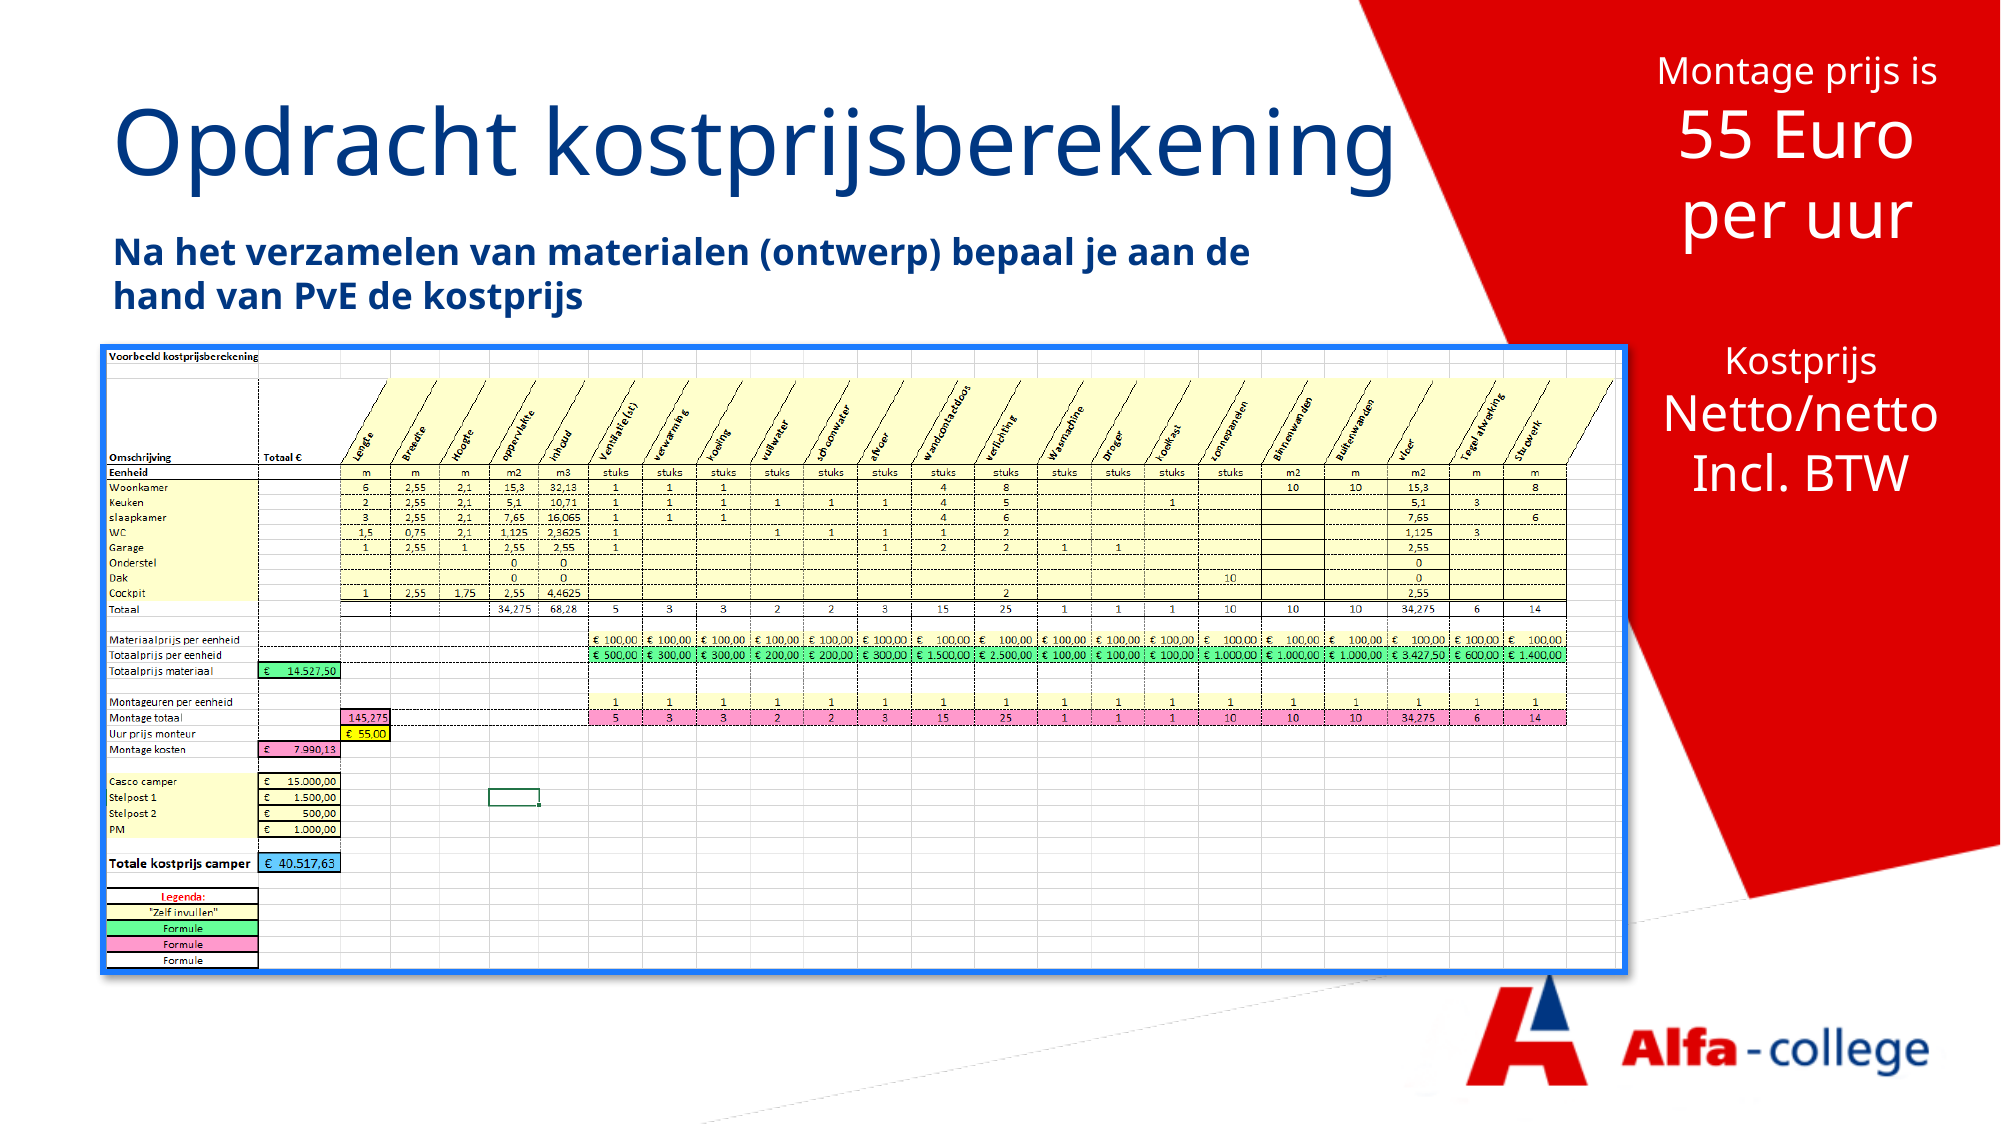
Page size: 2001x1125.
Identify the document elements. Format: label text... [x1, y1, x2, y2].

picture [0, 0, 2001, 1125]
text_box Montage prijs is 55 Euro per uur [1626, 39, 1969, 260]
text_box Kostprijs Netto/netto Incl. BTW [1629, 329, 1973, 510]
list Na het verzamelen van materialen (ontwerp) bepaal je aan de hand van PvE de kostprijs [97, 219, 1353, 325]
title Opdracht kostprijsberekening [97, 45, 1626, 233]
